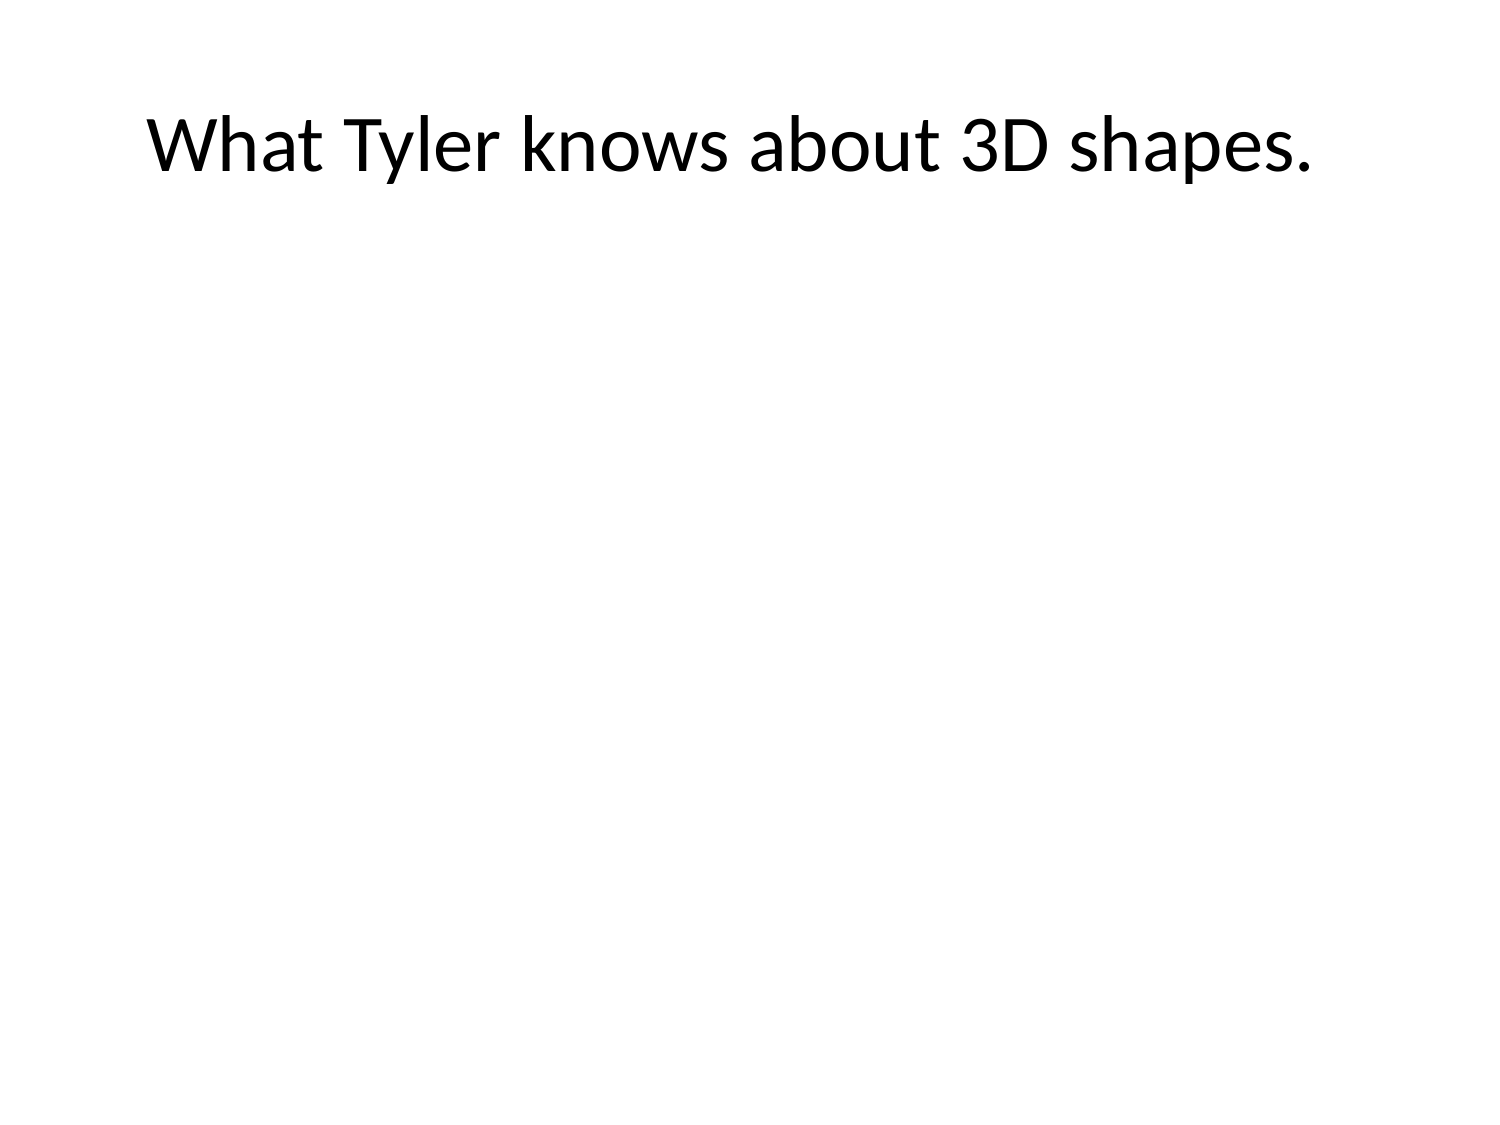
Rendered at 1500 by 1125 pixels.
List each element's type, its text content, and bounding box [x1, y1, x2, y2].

title What Tyler knows about 3D shapes. [75, 45, 1425, 233]
